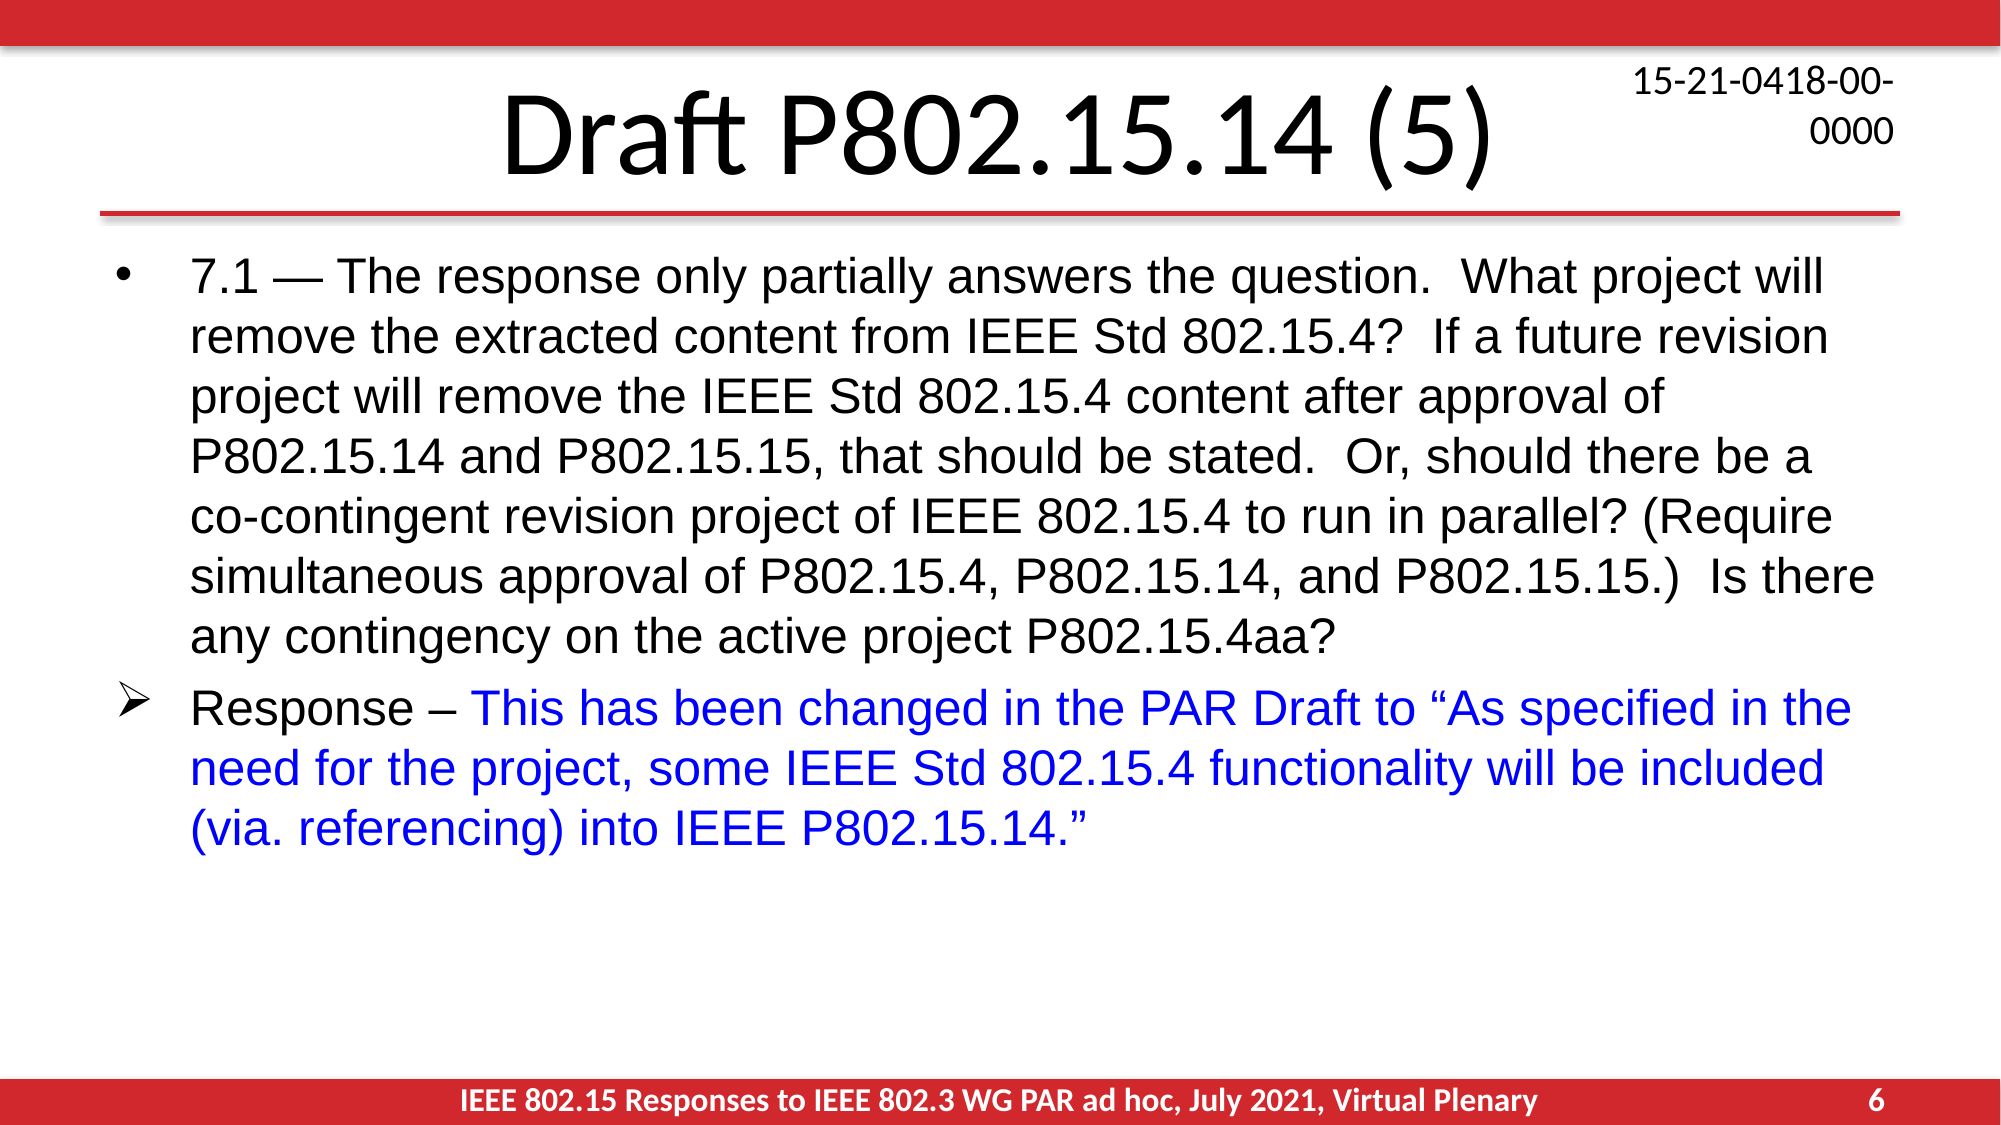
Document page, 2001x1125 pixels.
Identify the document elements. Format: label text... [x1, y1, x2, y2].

title Draft P802.15.14 (5) [99, 32, 1900, 220]
slide_number 6 [1626, 1068, 1900, 1125]
list 7.1 — The response only partially answers the question. What project will remove the extracted content from IEEE Std 802.15.4? If a future revision project will remove the IEEE Std 802.15.4 content after approval of P802.15.14 and P802.15.15, that should be stated. Or, should there be a co-contingent revision project of IEEE 802.15.4 to run in parallel? (Require simultaneous approval of P802.15.4, P802.15.14, and P802.15.15.) Is there any contingency on the active project P802.15.4aa? Response – This has been changed in the PAR Draft to “As specified in the need for the project, some IEEE Std 802.15.4 functionality will be included (via. referencing) into IEEE P802.15.14.” [99, 235, 1900, 979]
footer IEEE 802.15 Responses to IEEE 802.3 WG PAR ad hoc, July 2021, Virtual Plenary [373, 1068, 1626, 1125]
